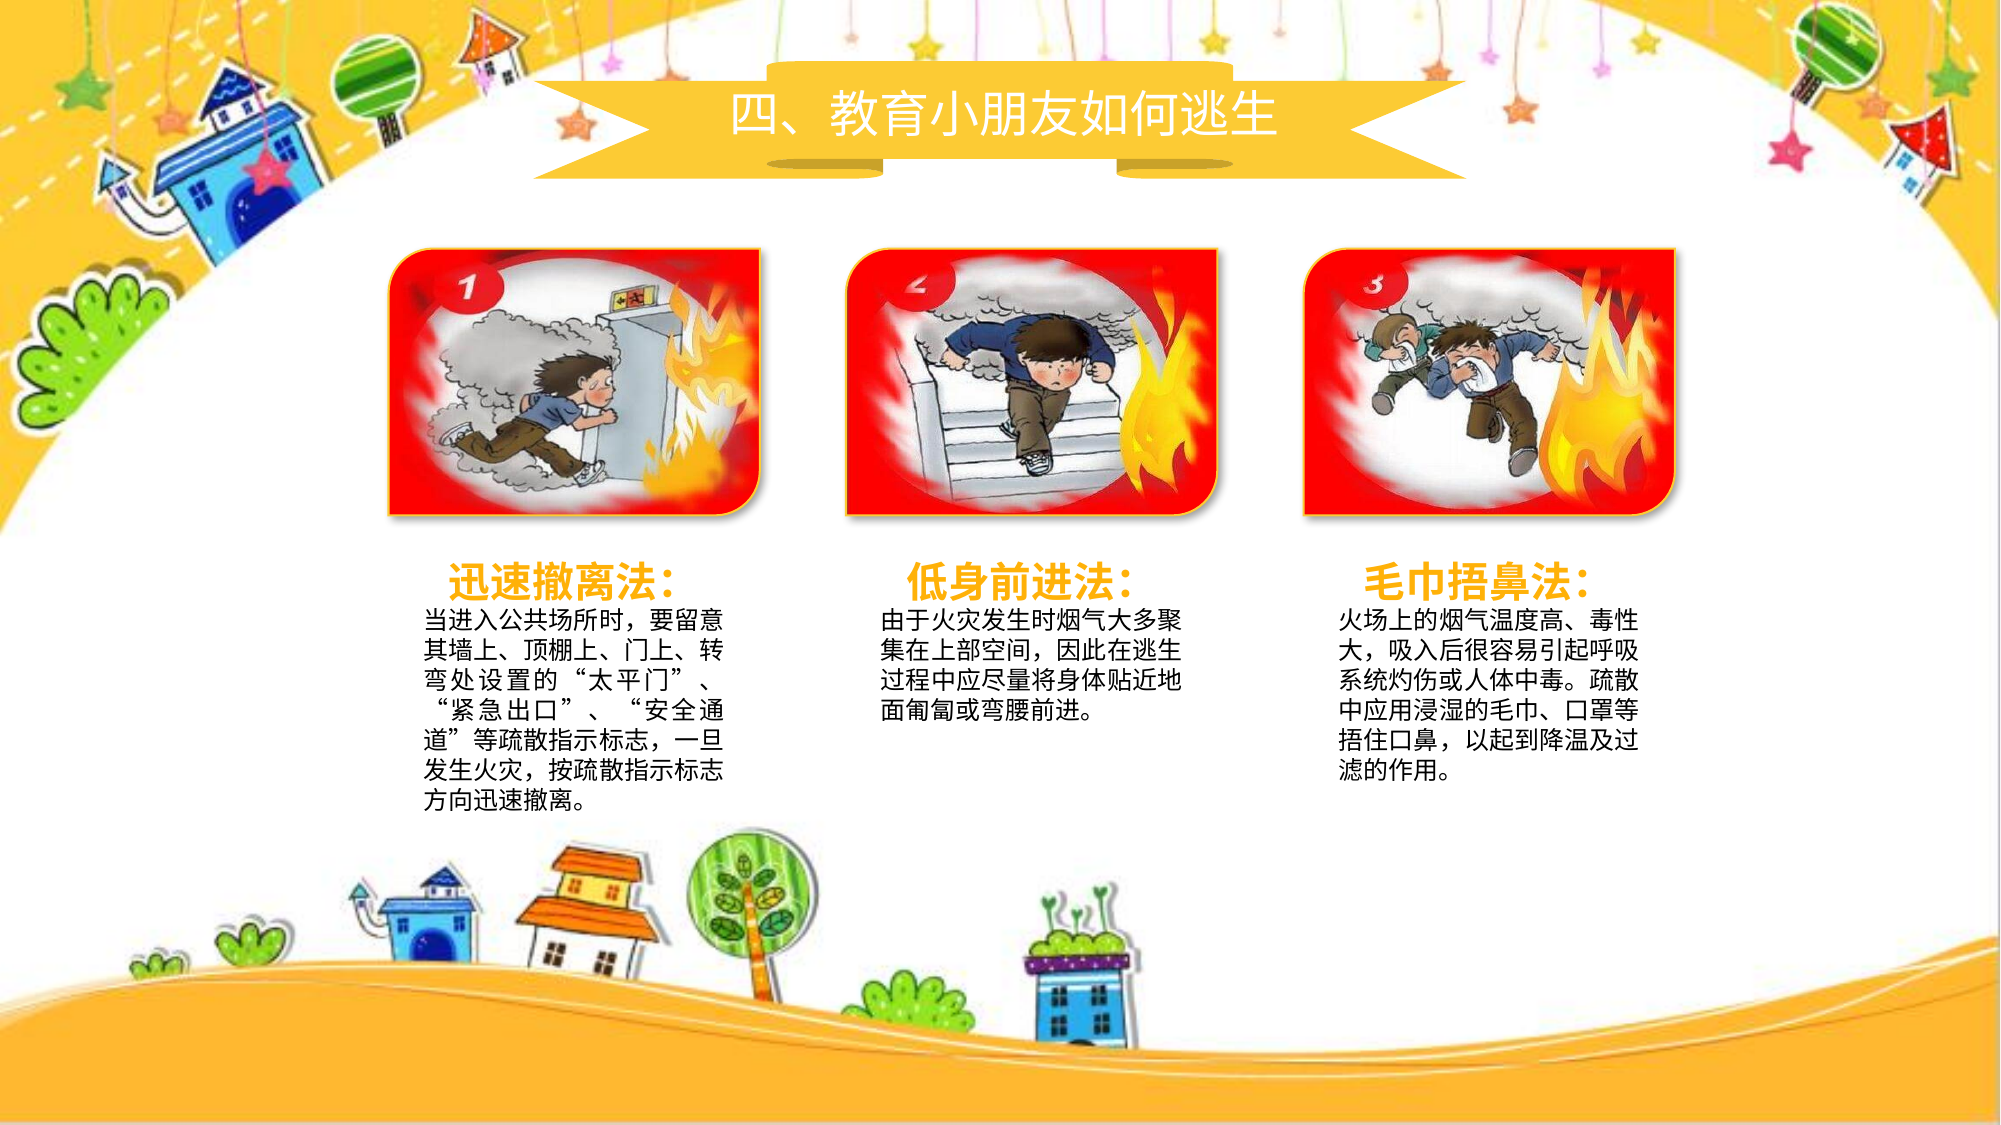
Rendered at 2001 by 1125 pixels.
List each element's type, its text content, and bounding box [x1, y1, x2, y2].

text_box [533, 61, 1467, 179]
text_box 毛巾捂鼻法： [1324, 548, 1655, 597]
text_box [387, 247, 761, 517]
text_box [1302, 247, 1676, 517]
text_box 当进入公共场所时，要留意其墙上、顶棚上、门上、转弯处设置的“太平门”、“紧急出口”、“安全通道”等疏散指示标志，一旦发生火灾，按疏散指示标志方向迅速撤离。 [409, 597, 740, 822]
text_box [844, 247, 1219, 517]
text_box 低身前进法： [866, 548, 1197, 597]
picture [0, 0, 2001, 1125]
text_box 由于火灾发生时烟气大多聚集在上部空间，因此在逃生过程中应尽量将身体贴近地面匍匐或弯腰前进。 [866, 597, 1197, 732]
text_box 火场上的烟气温度高、毒性大，吸入后很容易引起呼吸系统灼伤或人体中毒。疏散中应用浸湿的毛巾、口罩等捂住口鼻，以起到降温及过滤的作用。 [1324, 597, 1655, 792]
text_box 迅速撤离法： [409, 548, 740, 597]
